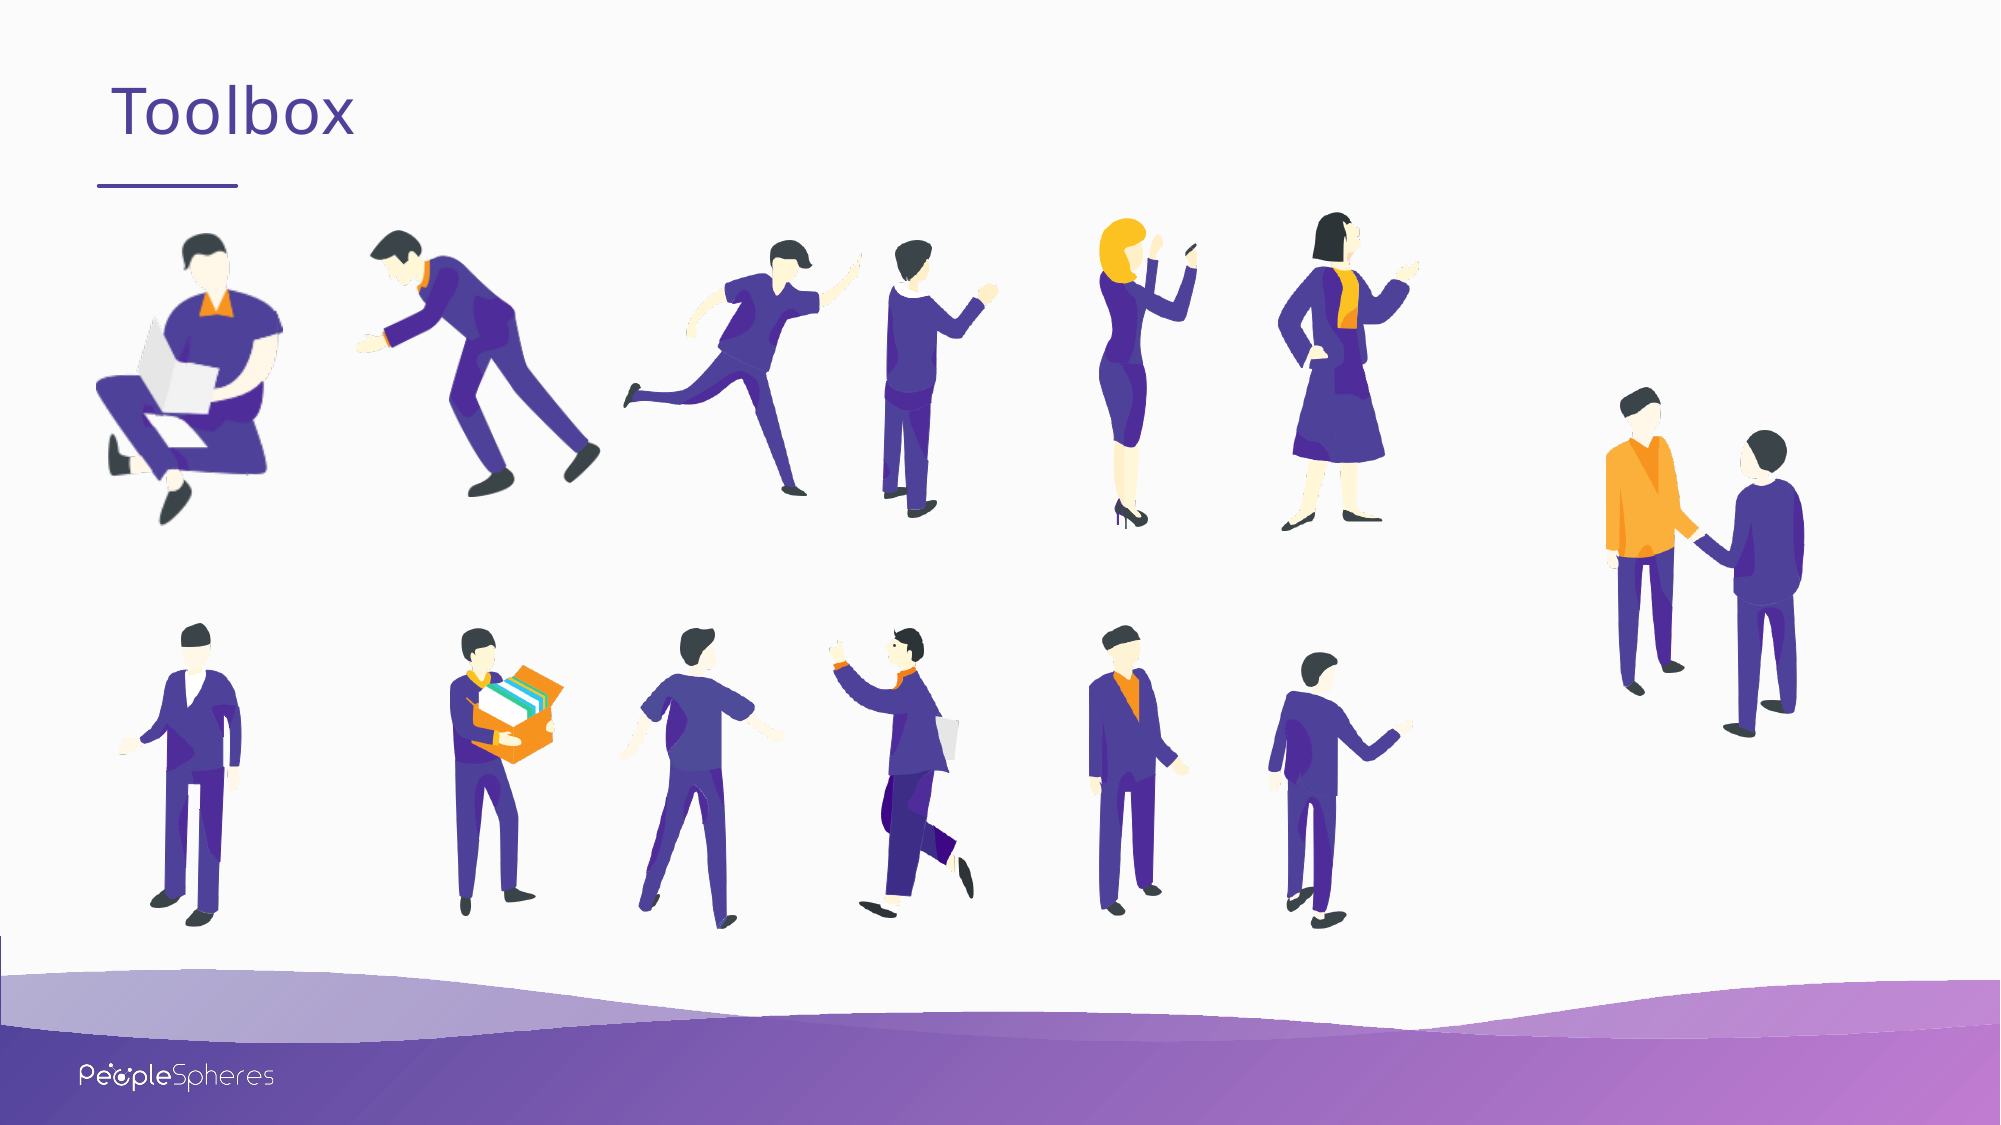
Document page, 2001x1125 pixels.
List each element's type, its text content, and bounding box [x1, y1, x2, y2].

picture [356, 230, 601, 497]
list Toolbox [96, 71, 1595, 157]
picture [96, 233, 283, 526]
picture [1268, 652, 1413, 929]
picture [1089, 625, 1189, 916]
picture [1278, 212, 1422, 531]
picture [118, 623, 244, 927]
picture [450, 628, 564, 916]
picture [822, 628, 974, 929]
picture [79, 1063, 274, 1093]
picture [869, 240, 1014, 531]
picture [619, 628, 796, 948]
picture [1606, 387, 1809, 738]
picture [1099, 217, 1198, 529]
picture [617, 240, 862, 503]
